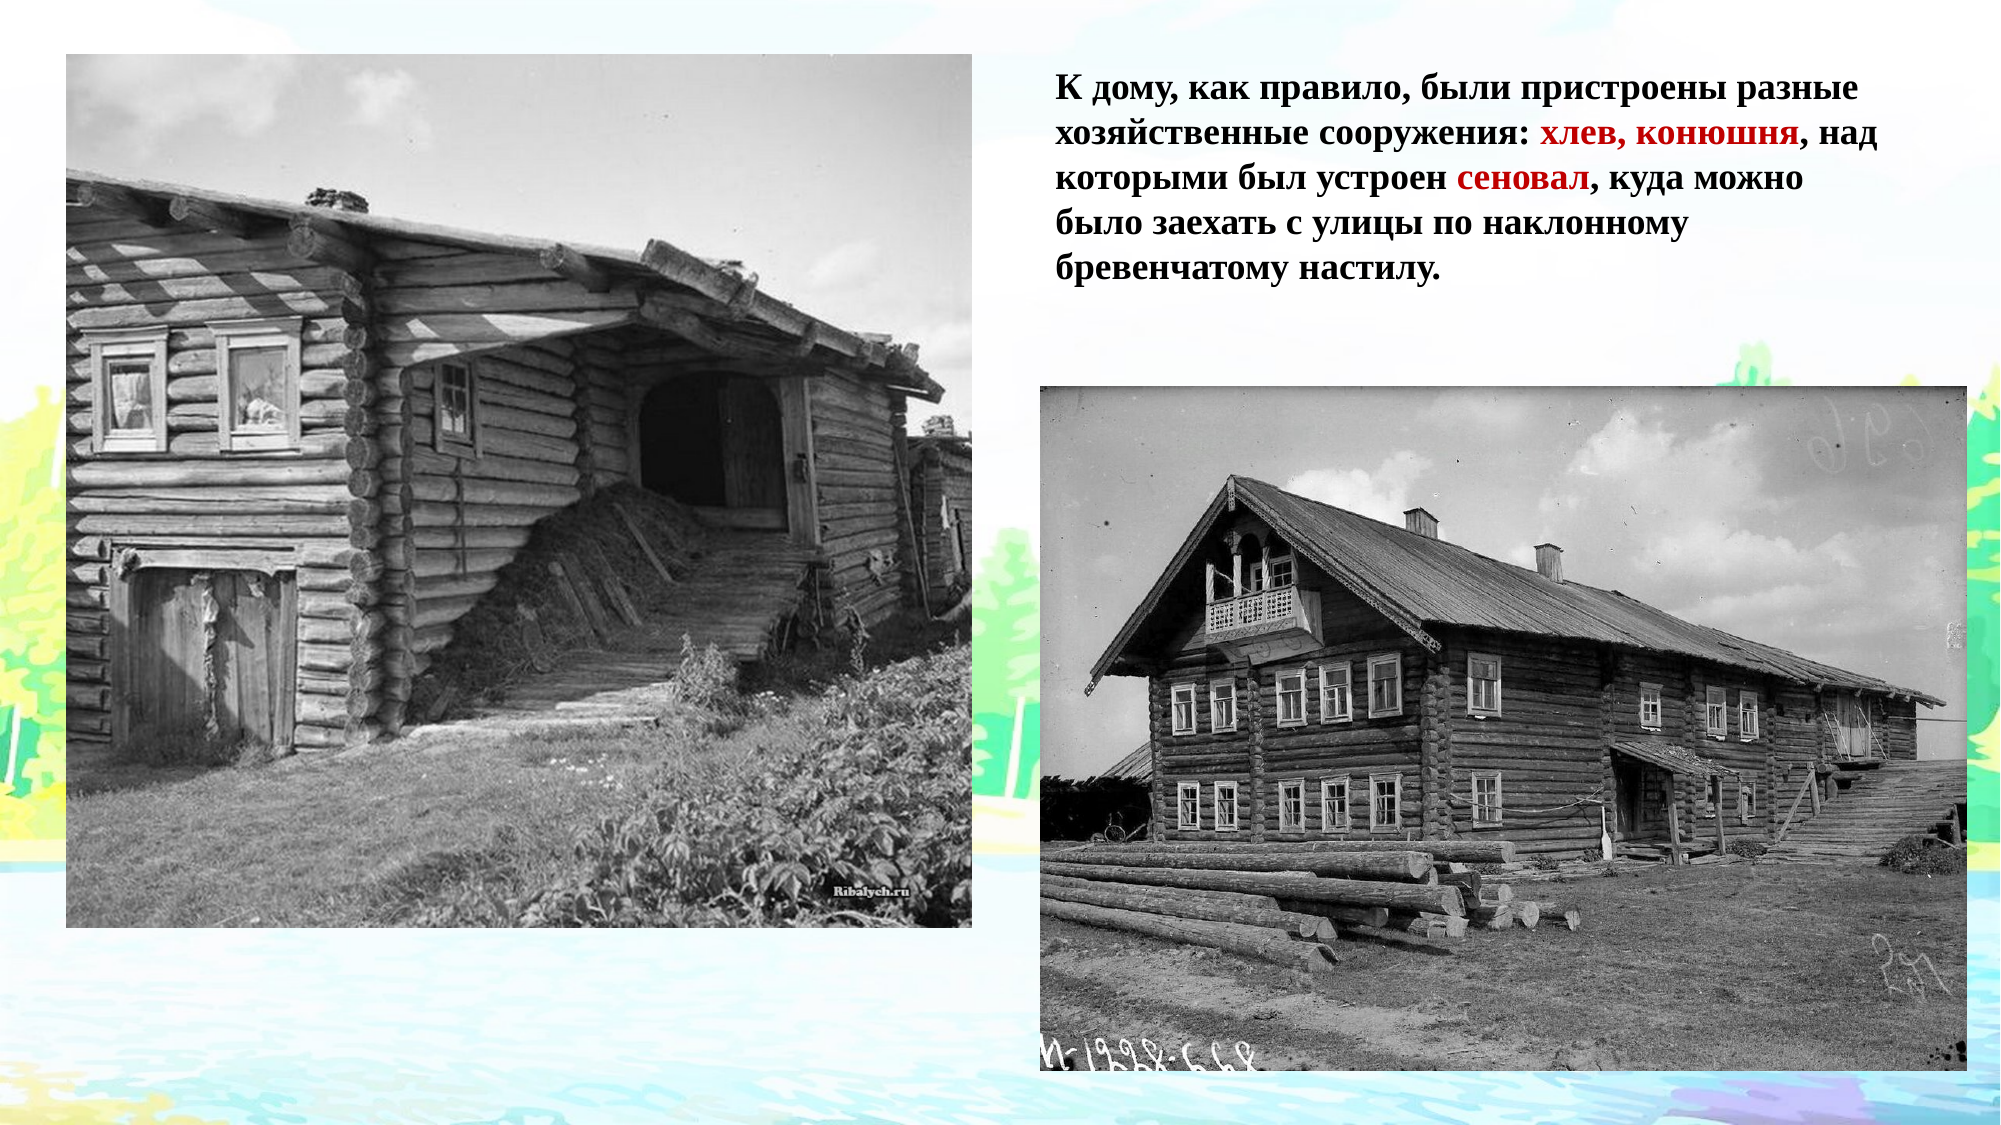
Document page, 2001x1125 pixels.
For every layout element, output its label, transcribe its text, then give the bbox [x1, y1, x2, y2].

picture [0, 0, 2001, 1125]
text_box К дому, как правило, были пристроены разные хозяйственные сооружения: хлев, конюшня, над которыми был устроен сеновал, куда можно было заехать с улицы по наклонному бревенчатому настилу. К жилью примыкали и амбары, которые обычно называли «репными» [1040, 54, 1906, 386]
